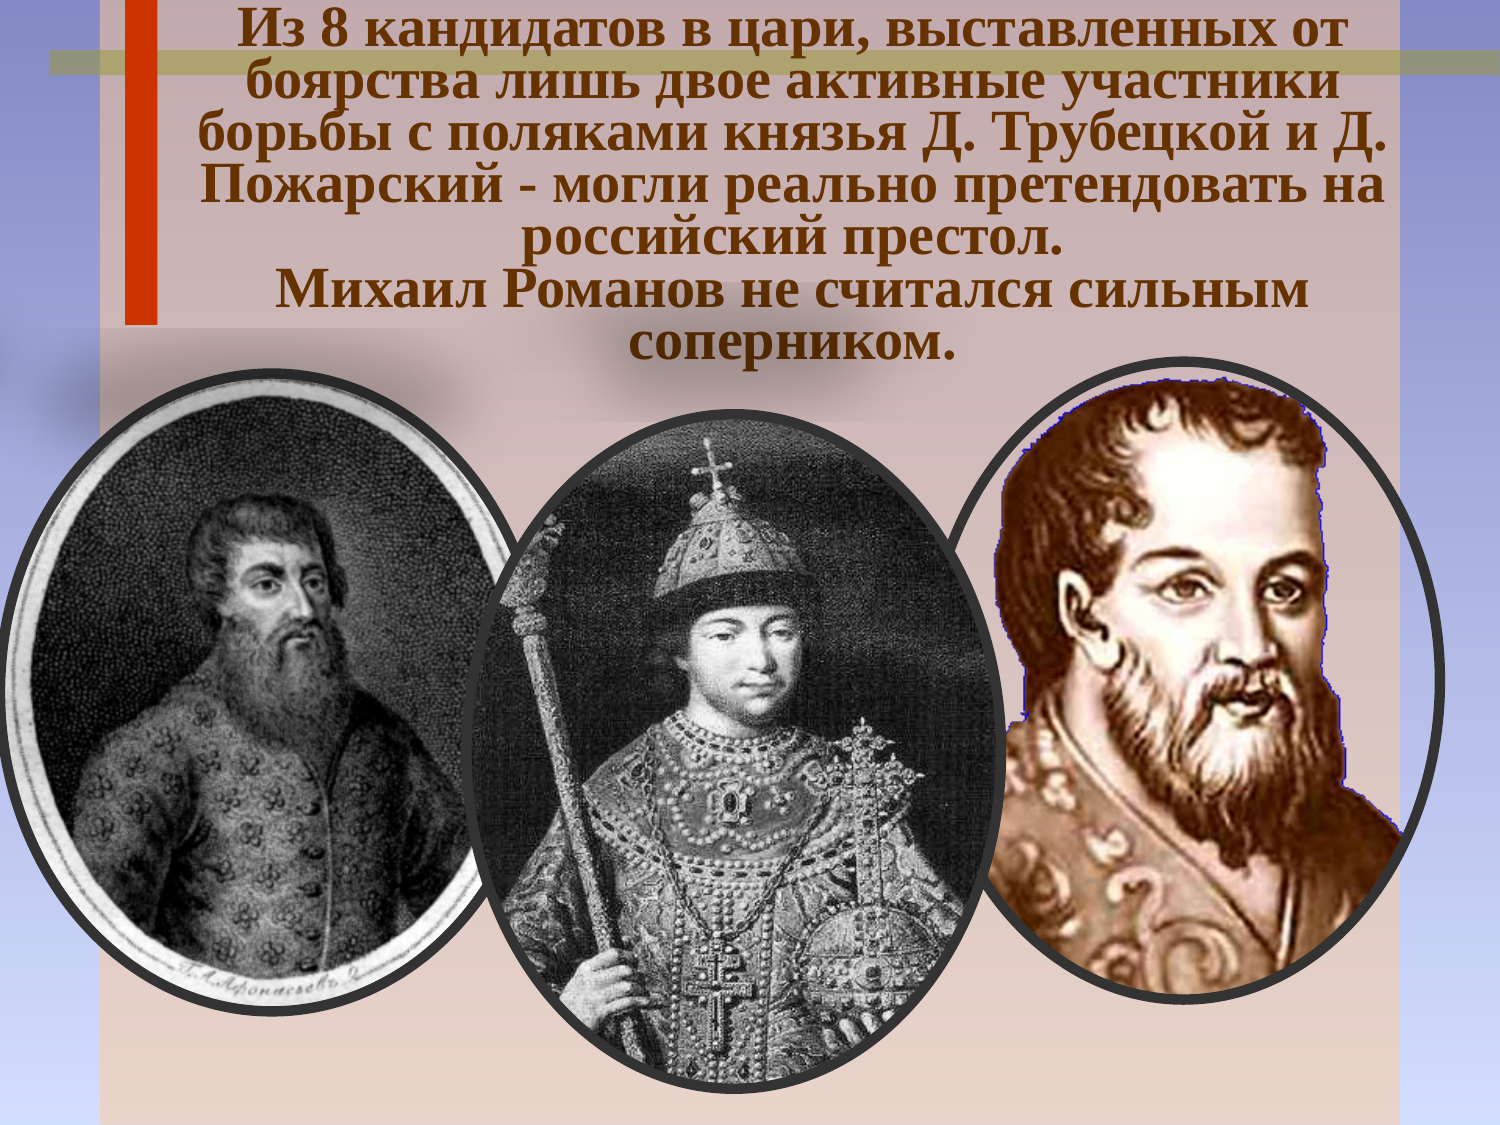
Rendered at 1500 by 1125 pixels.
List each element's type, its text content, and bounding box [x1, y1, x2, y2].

title Из 8 кандидатов в цари, выставленных от боярства лишь двое активные участники борьбы с поляками князья Д. Трубецкой и Д. Пожарский - могли реально претендовать на российский престол. Михаил Романов не считался сильным соперником. [159, 42, 1427, 231]
picture [0, 373, 1002, 1089]
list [926, 361, 1441, 1000]
